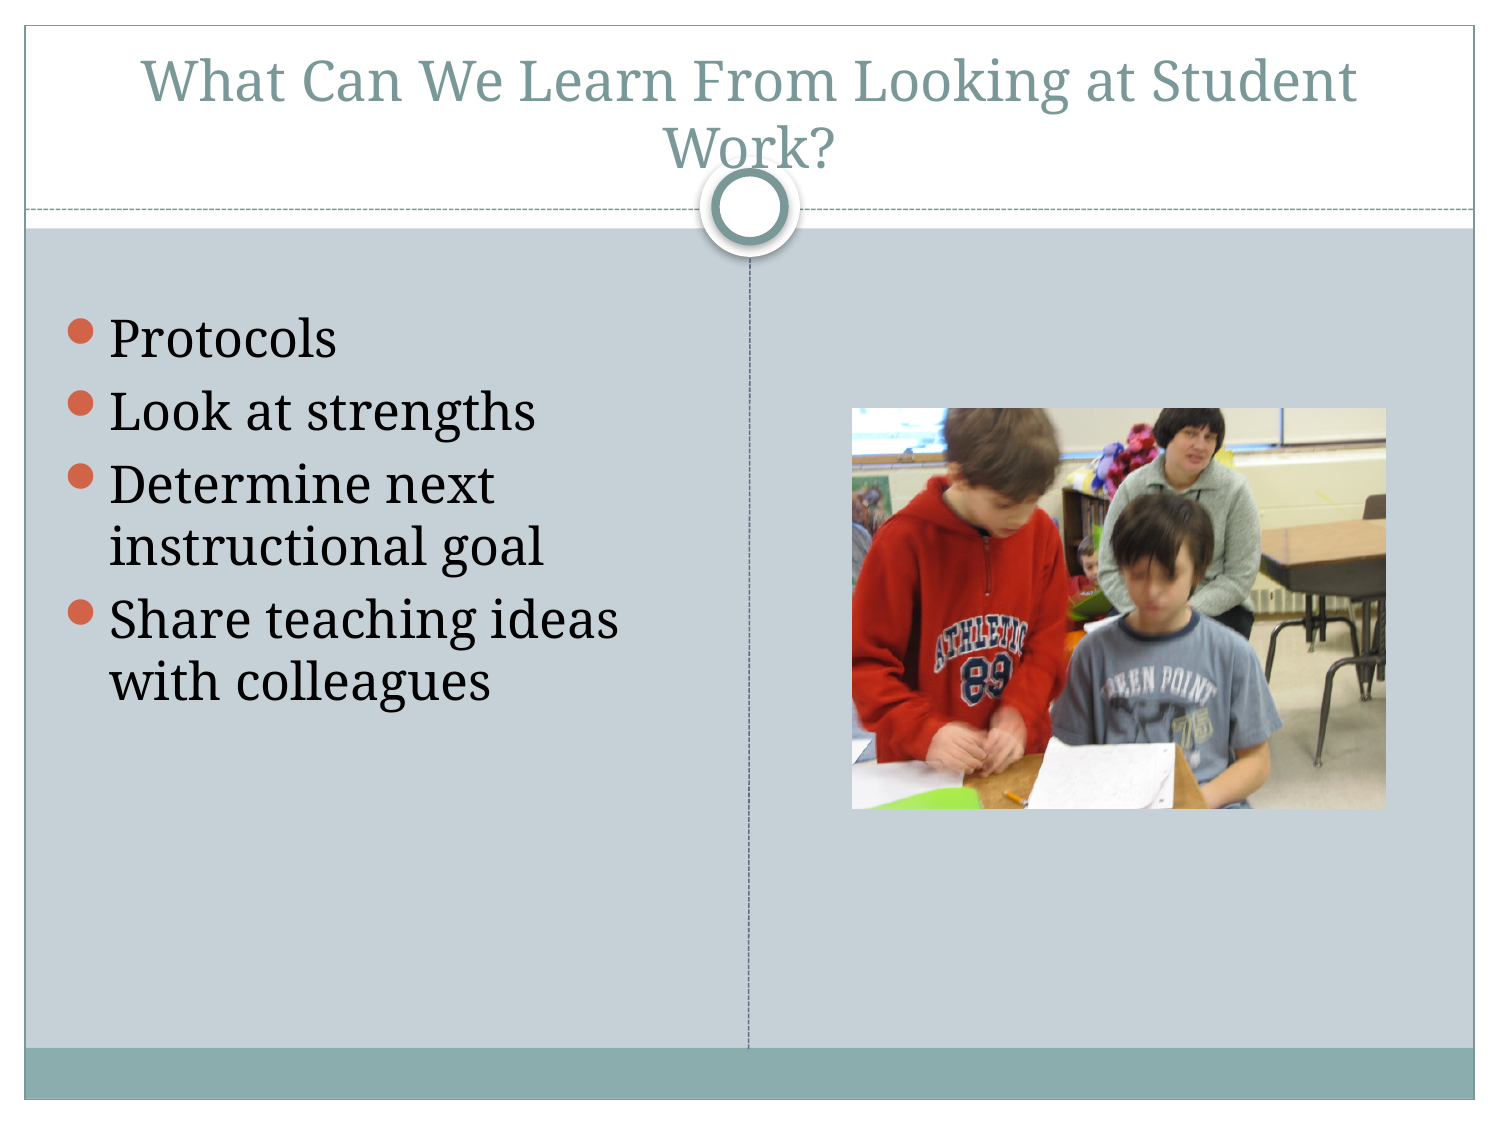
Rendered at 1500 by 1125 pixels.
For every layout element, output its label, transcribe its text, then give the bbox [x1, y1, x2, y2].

title What Can We Learn From Looking at Student Work? [49, 37, 1450, 188]
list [851, 408, 1386, 810]
list Protocols Look at strengths Determine next instructional goal Share teaching ideas with colleagues [49, 224, 712, 993]
